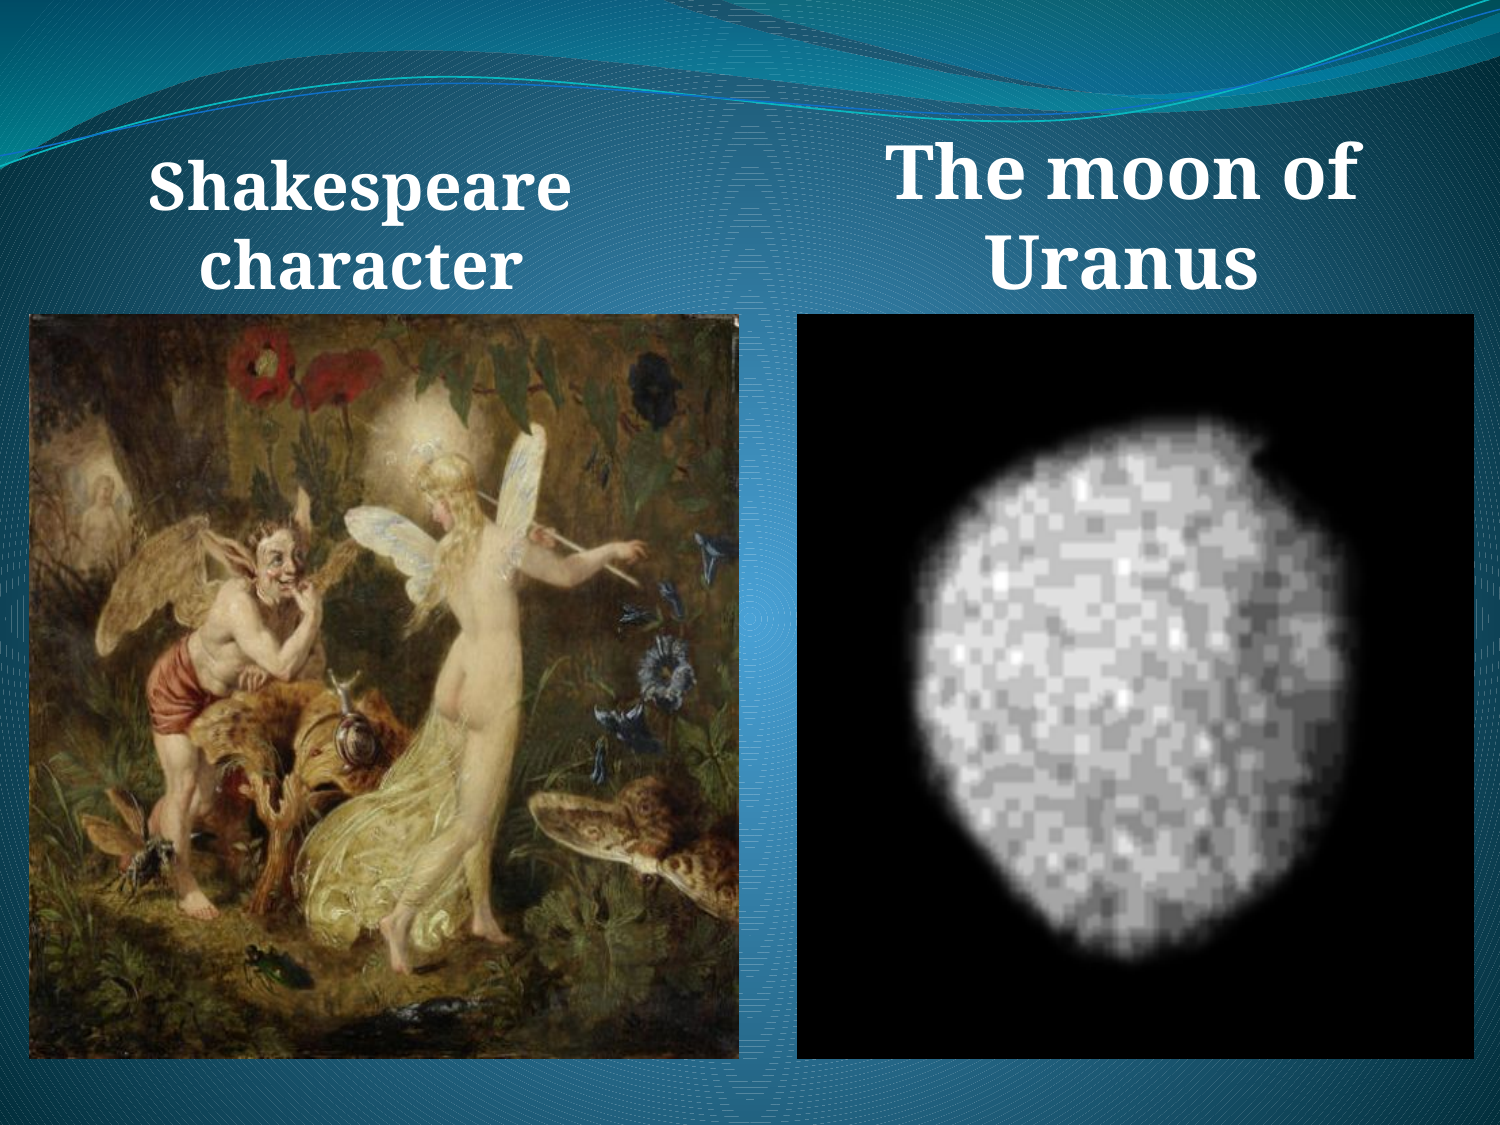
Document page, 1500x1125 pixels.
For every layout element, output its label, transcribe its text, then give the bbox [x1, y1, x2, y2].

picture [796, 314, 1475, 1059]
text_box The moon of Uranus [797, 117, 1447, 313]
subtitle Shakespeare character [100, 137, 631, 313]
picture [29, 314, 739, 1059]
